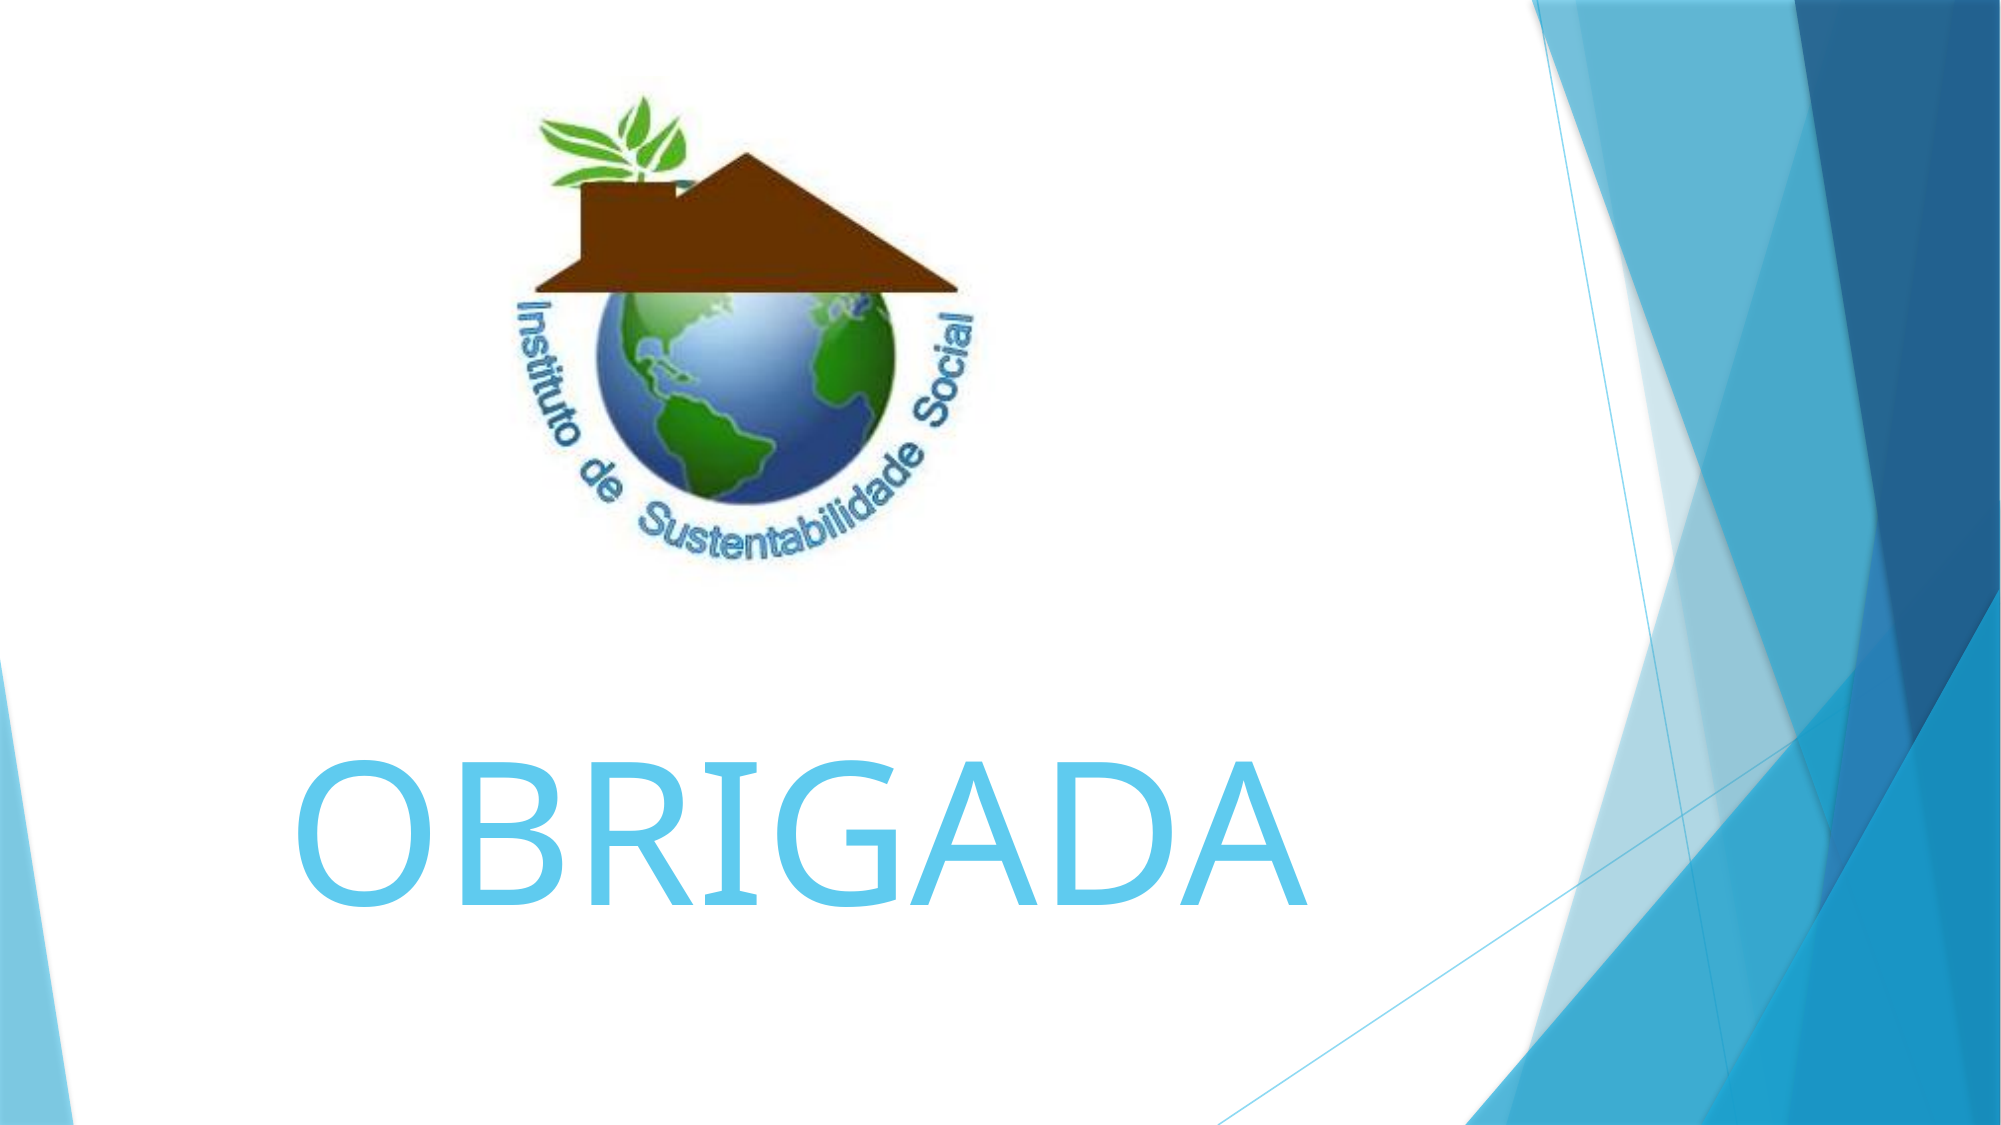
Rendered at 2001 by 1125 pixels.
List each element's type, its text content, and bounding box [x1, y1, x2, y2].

title OBRIGADA [111, 697, 1484, 987]
picture [479, 76, 997, 587]
